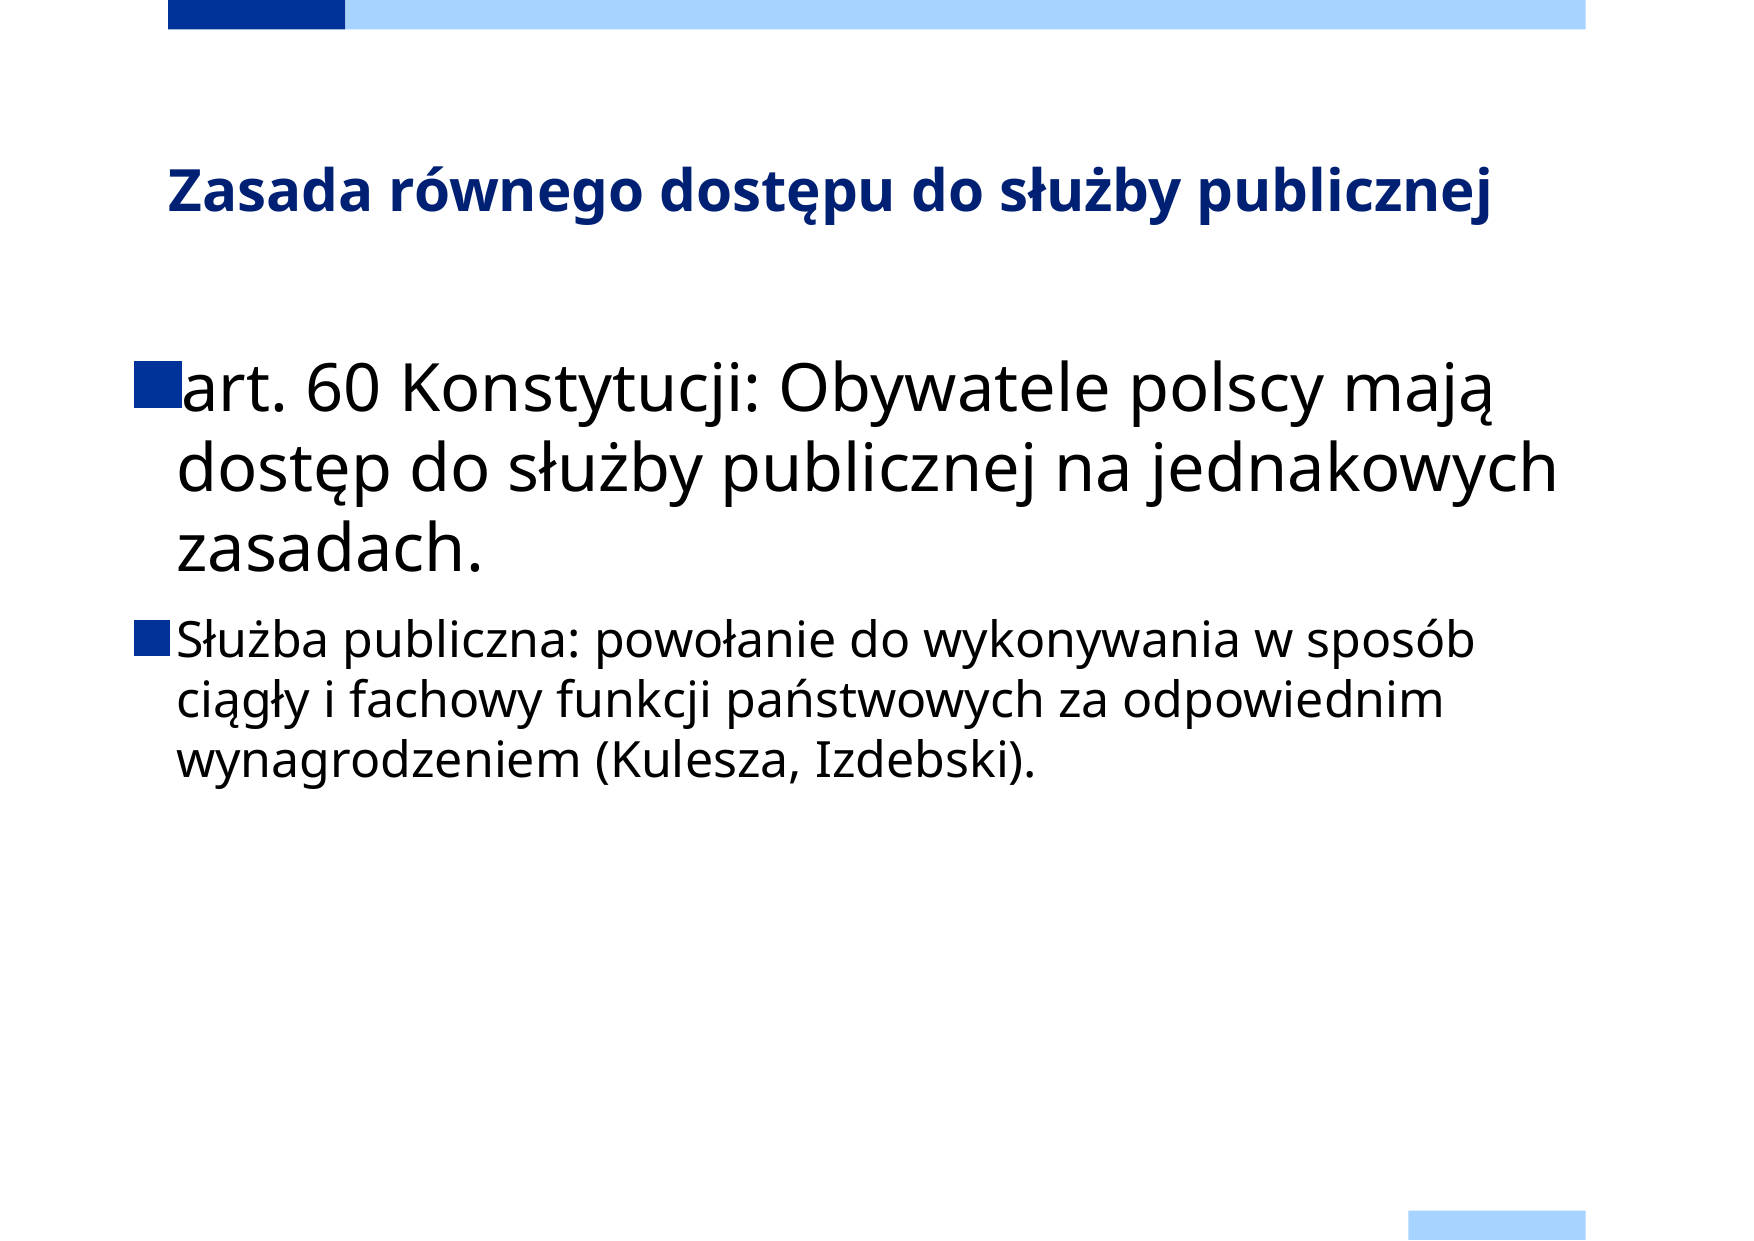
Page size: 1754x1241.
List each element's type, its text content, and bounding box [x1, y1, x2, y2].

picture [134, 361, 182, 408]
title Zasada równego dostępu do służby publicznej [168, 147, 1586, 325]
list art. 60 Konstytucji: Obywatele polscy mają dostęp do służby publicznej na jednakowych zasadach. Służba publiczna: powołanie do wykonywania w sposób ciągły i fachowy funkcji państwowych za odpowiednim wynagrodzeniem (Kulesza, Izdebski). [134, 344, 1594, 1089]
picture [134, 620, 170, 656]
